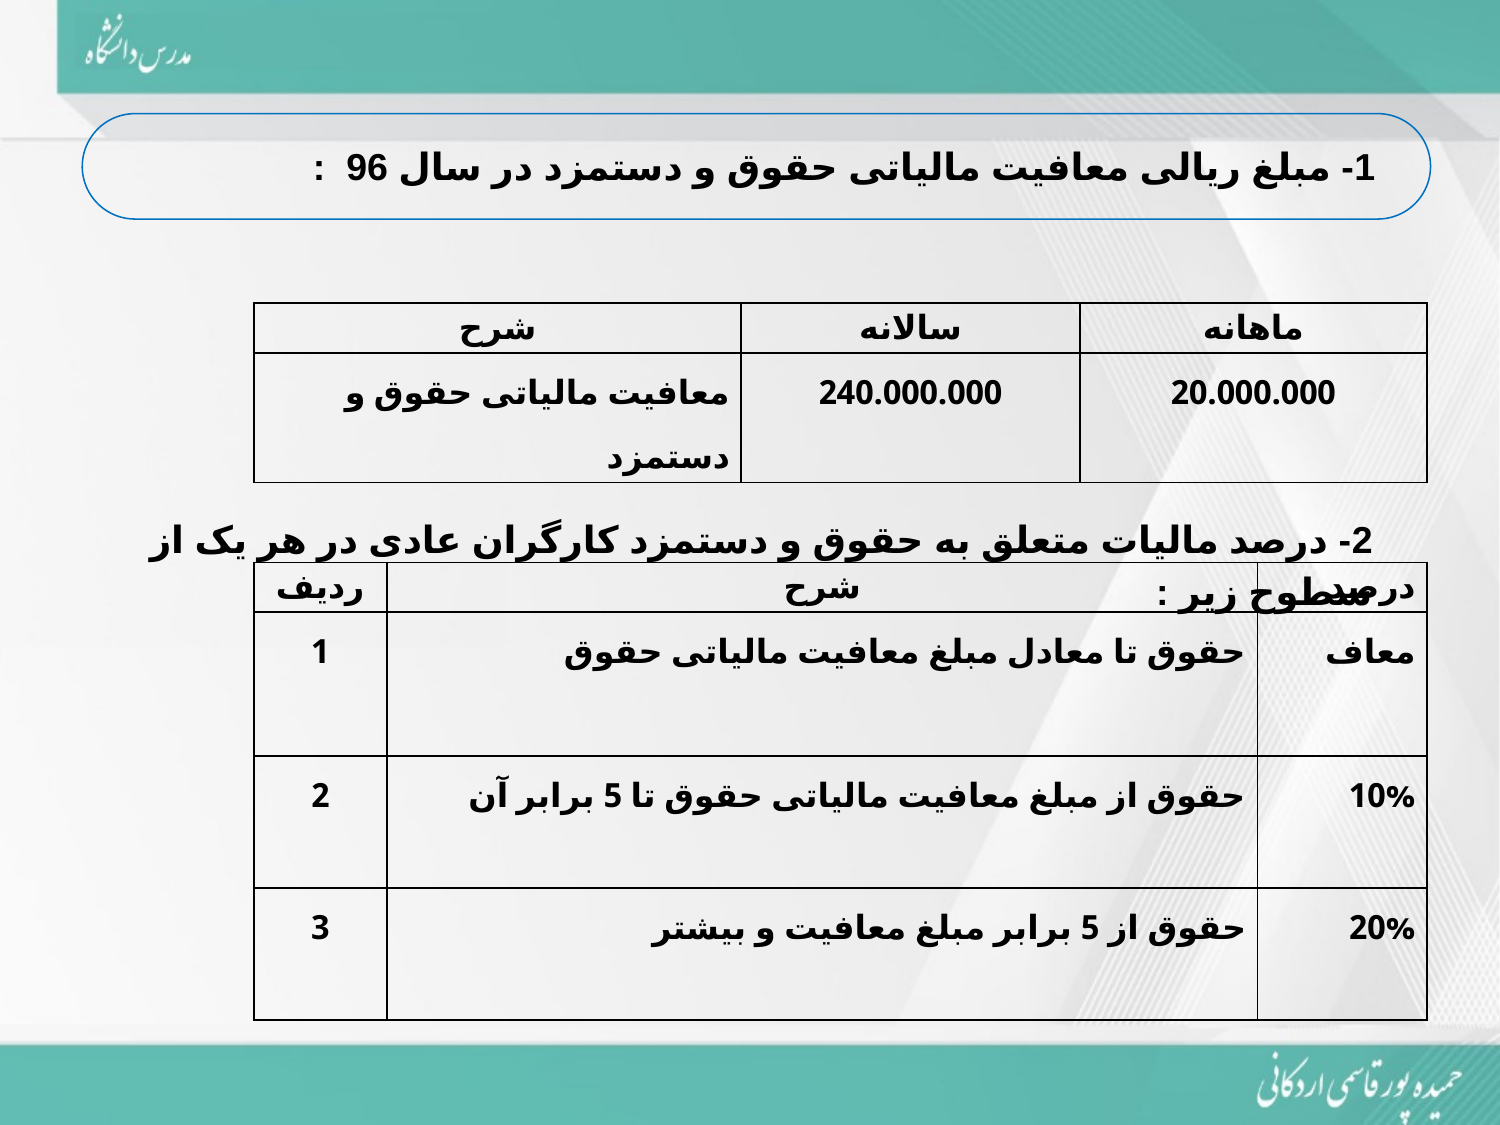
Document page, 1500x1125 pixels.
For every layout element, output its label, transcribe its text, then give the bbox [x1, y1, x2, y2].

table_cell حقوق تا معادل مبلغ معافیت مالیاتی حقوق [388, 613, 1257, 755]
table_cell حقوق از مبلغ معافیت مالیاتی حقوق تا 5 برابر آن [388, 757, 1257, 887]
table_header شرح [388, 563, 1257, 611]
table_cell معافیت مالیاتی حقوق و دستمزد [255, 354, 740, 482]
table_cell 20% [1258, 889, 1426, 1019]
text_box 1- مبلغ ریالی معافیت مالیاتی حقوق و دستمزد در سال 96 : 2- درصد مالیات متعلق به حقوق و دستمزد کارگران عادی در هر یک از سطوح زیر : [82, 113, 1431, 220]
table_cell معاف [1258, 613, 1426, 755]
table_header درصد [1258, 563, 1426, 611]
table_cell 2 [255, 757, 386, 887]
table_header شرح [255, 304, 740, 352]
table_cell حقوق از 5 برابر مبلغ معافیت و بیشتر [388, 889, 1257, 1019]
table_cell 1 [255, 613, 386, 755]
table_header ماهانه [1081, 304, 1426, 352]
table_header سالانه [742, 304, 1079, 352]
table_header ردیف [255, 563, 386, 611]
table_cell 240.000.000 [742, 354, 1079, 482]
picture [0, 0, 1500, 1125]
table_cell 10% [1258, 757, 1426, 887]
table_cell 3 [255, 889, 386, 1019]
table_cell 20.000.000 [1081, 354, 1426, 482]
